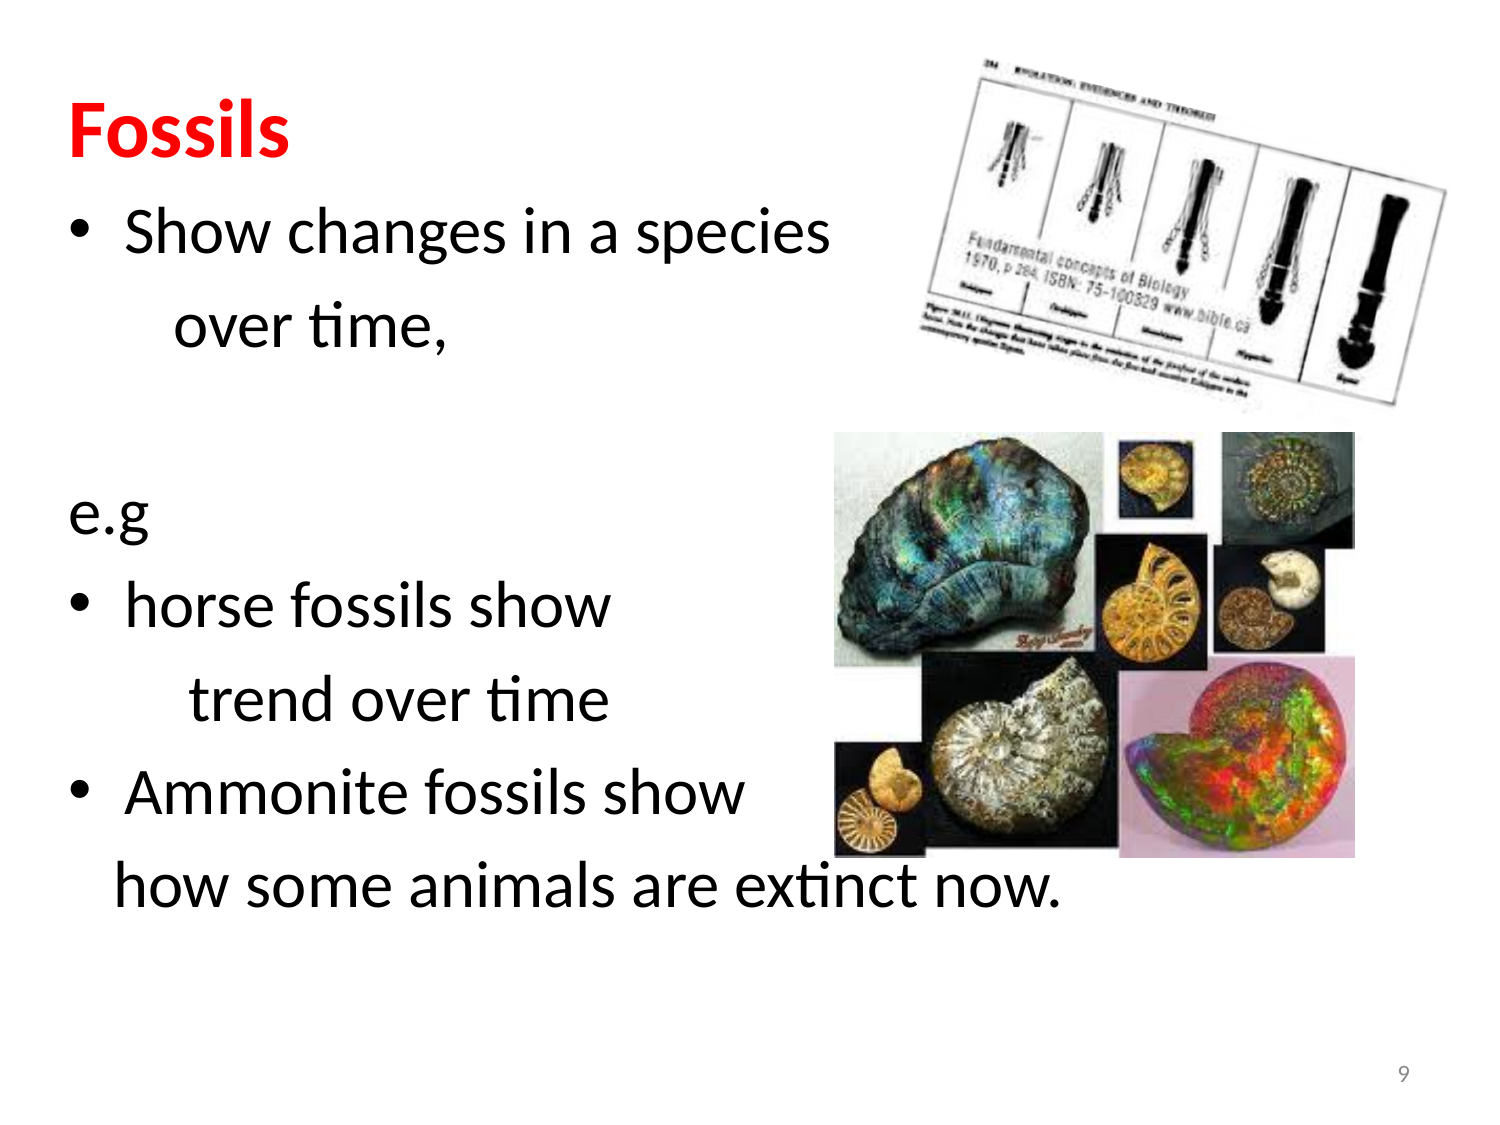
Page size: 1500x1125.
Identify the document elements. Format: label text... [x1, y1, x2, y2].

picture [834, 58, 1452, 859]
slide_number 9 [1074, 1042, 1425, 1103]
list Fossils Show changes in a species over time, e.g horse fossils show trend over time Ammonite fossils show how some animals are extinct now. [53, 66, 1404, 1047]
